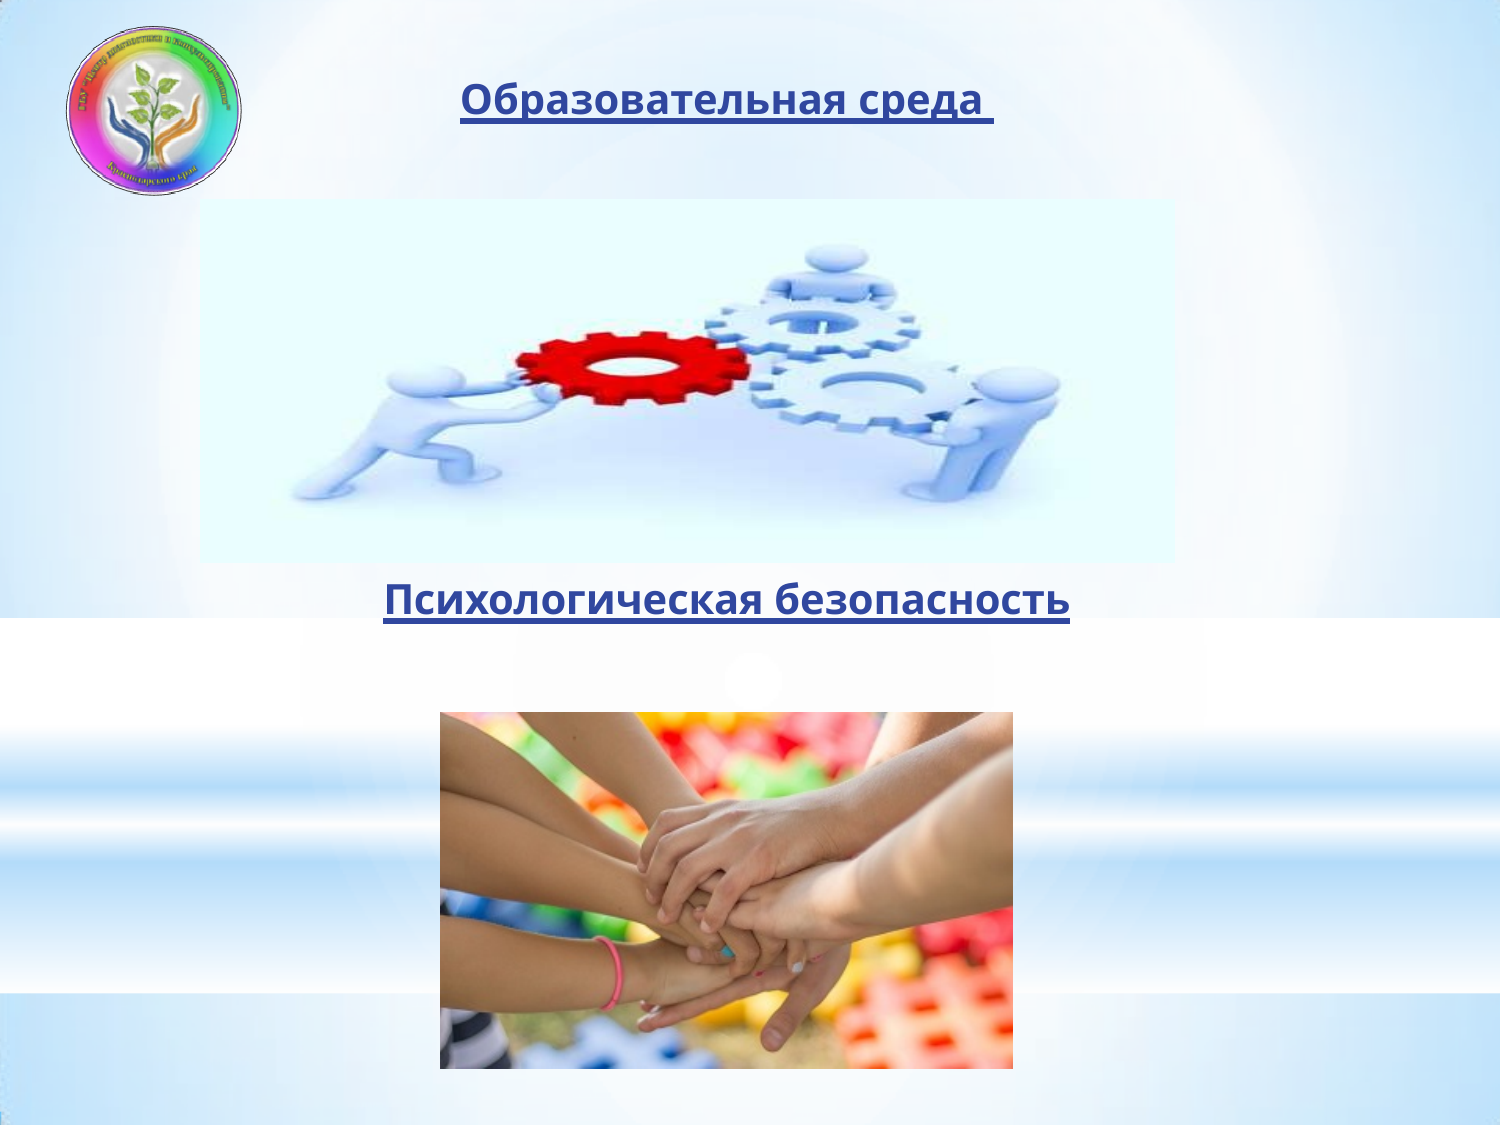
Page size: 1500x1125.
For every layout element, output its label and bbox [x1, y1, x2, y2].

text_box [0, 0, 1500, 1125]
picture [24, 24, 1176, 563]
picture [440, 712, 1013, 1069]
